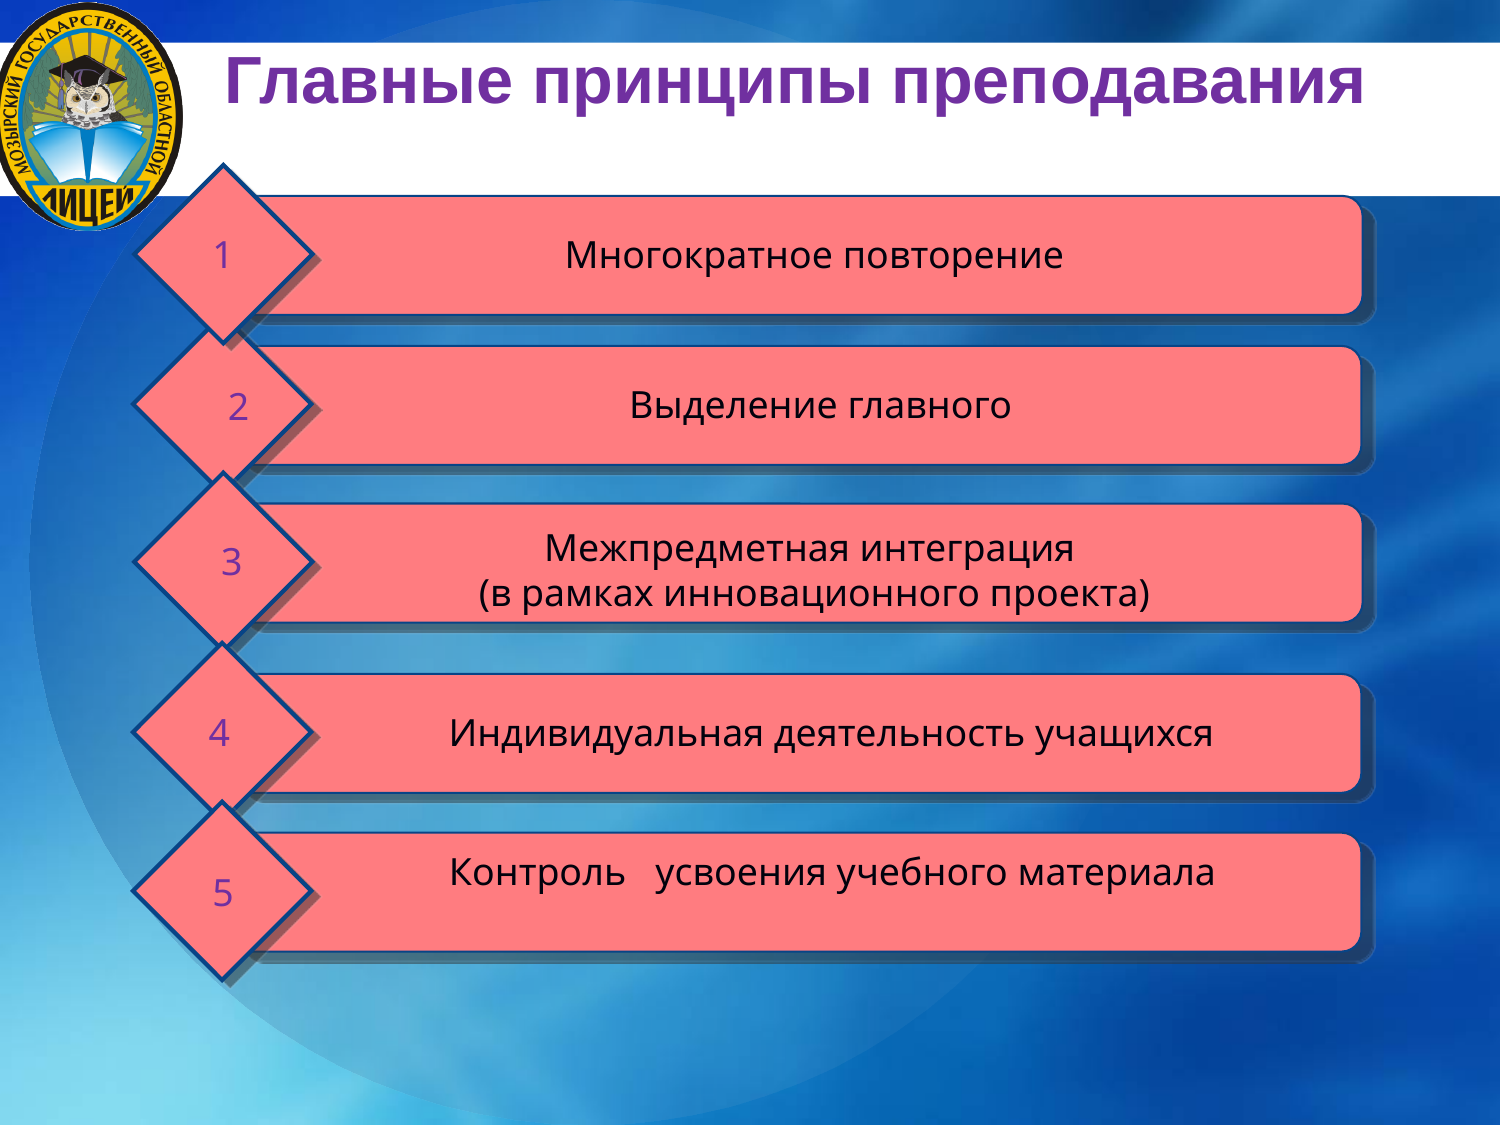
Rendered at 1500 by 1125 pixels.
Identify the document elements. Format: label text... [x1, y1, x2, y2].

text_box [132, 642, 1362, 801]
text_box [134, 164, 1363, 344]
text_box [132, 350, 1362, 472]
picture [0, 0, 1500, 1125]
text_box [132, 801, 1362, 981]
title Главные принципы преподавания [188, 48, 1500, 185]
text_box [134, 472, 1363, 644]
